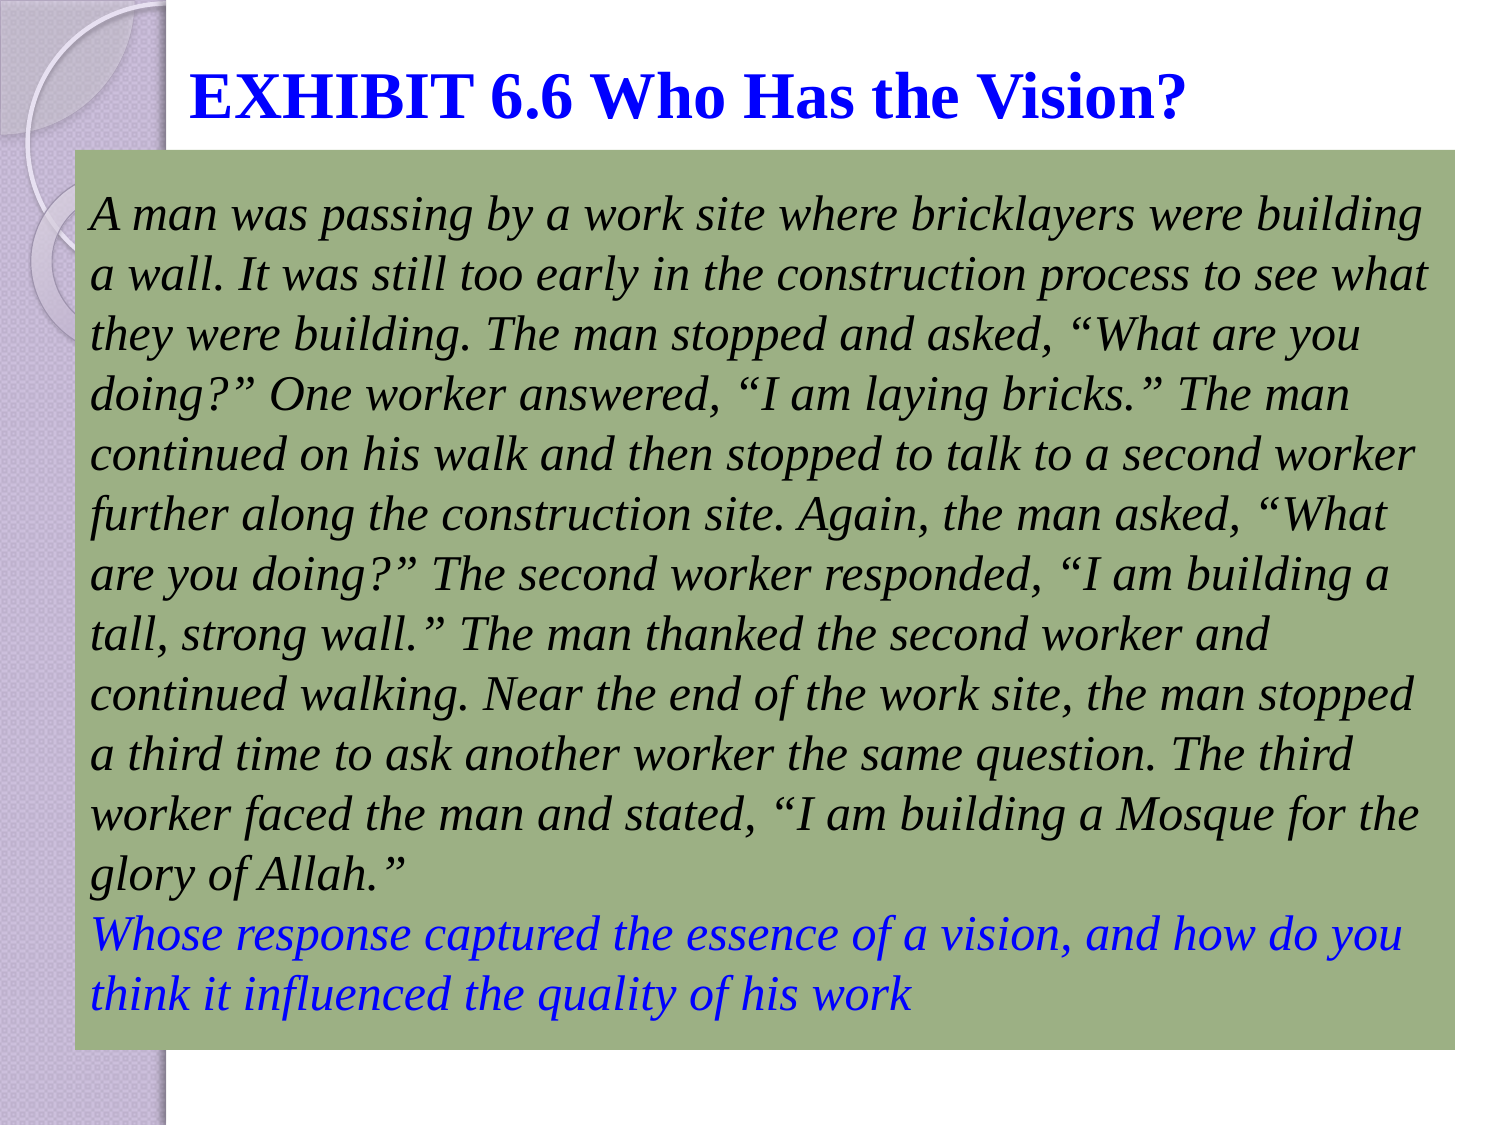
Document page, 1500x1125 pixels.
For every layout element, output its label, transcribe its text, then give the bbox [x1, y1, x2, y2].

text_box EXHIBIT 6.6 Who Has the Vision? [174, 44, 1350, 140]
title A man was passing by a work site where bricklayers were building a wall. It was still too early in the construction process to see what they were building. The man stopped and asked, “What are you doing?” One worker answered, “I am laying bricks.” The man continued on his walk and then stopped to talk to a second worker further along the construction site. Again, the man asked, “What are you doing?” The second worker responded, “I am building a tall, strong wall.” The man thanked the second worker and continued walking. Near the end of the work site, the man stopped a third time to ask another worker the same question. The third worker faced the man and stated, “I am building a Mosque for the glory of Allah.” Whose response captured the essence of a vision, and how do you think it influenced the quality of his work [75, 149, 1455, 1050]
